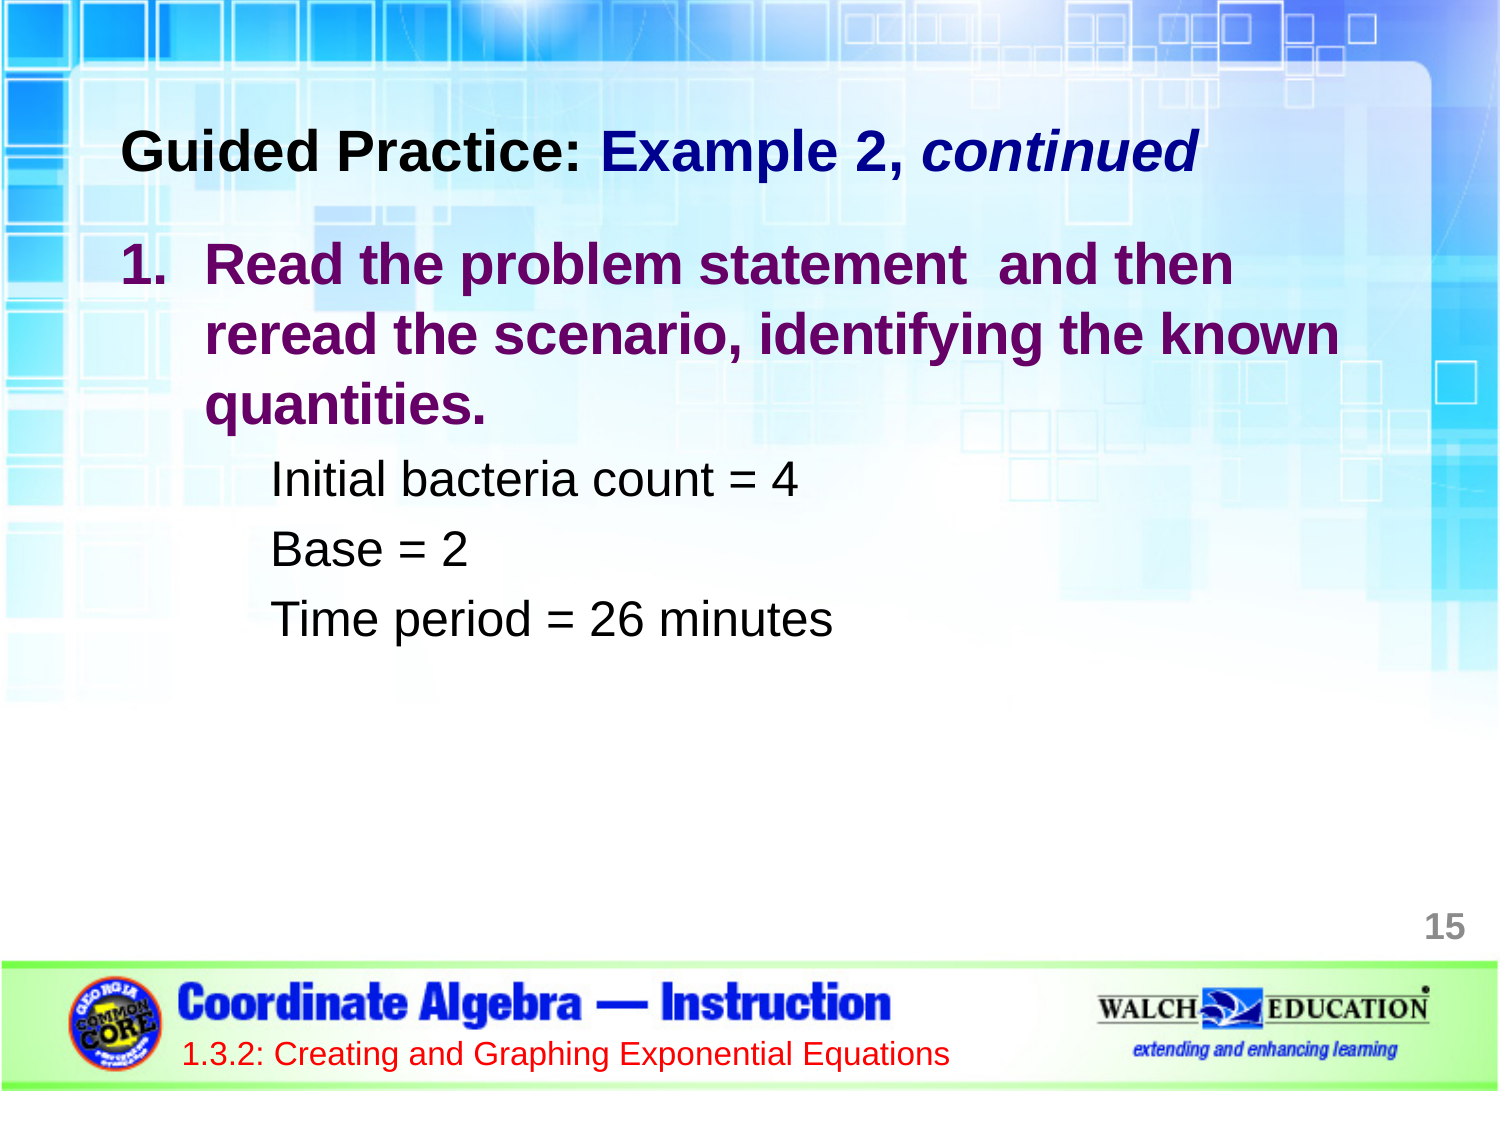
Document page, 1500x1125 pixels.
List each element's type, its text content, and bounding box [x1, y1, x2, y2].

slide_number 15 [1361, 901, 1481, 949]
picture [1, 0, 1500, 1091]
subtitle Guided Practice: Example 2, continued Read the problem statement and then reread the scenario, identifying the known quantities. Initial bacteria count = 4 Base = 2 Time period = 26 minutes [105, 105, 1394, 925]
list 1.3.2: Creating and Graphing Exponential Equations [166, 1024, 1074, 1069]
